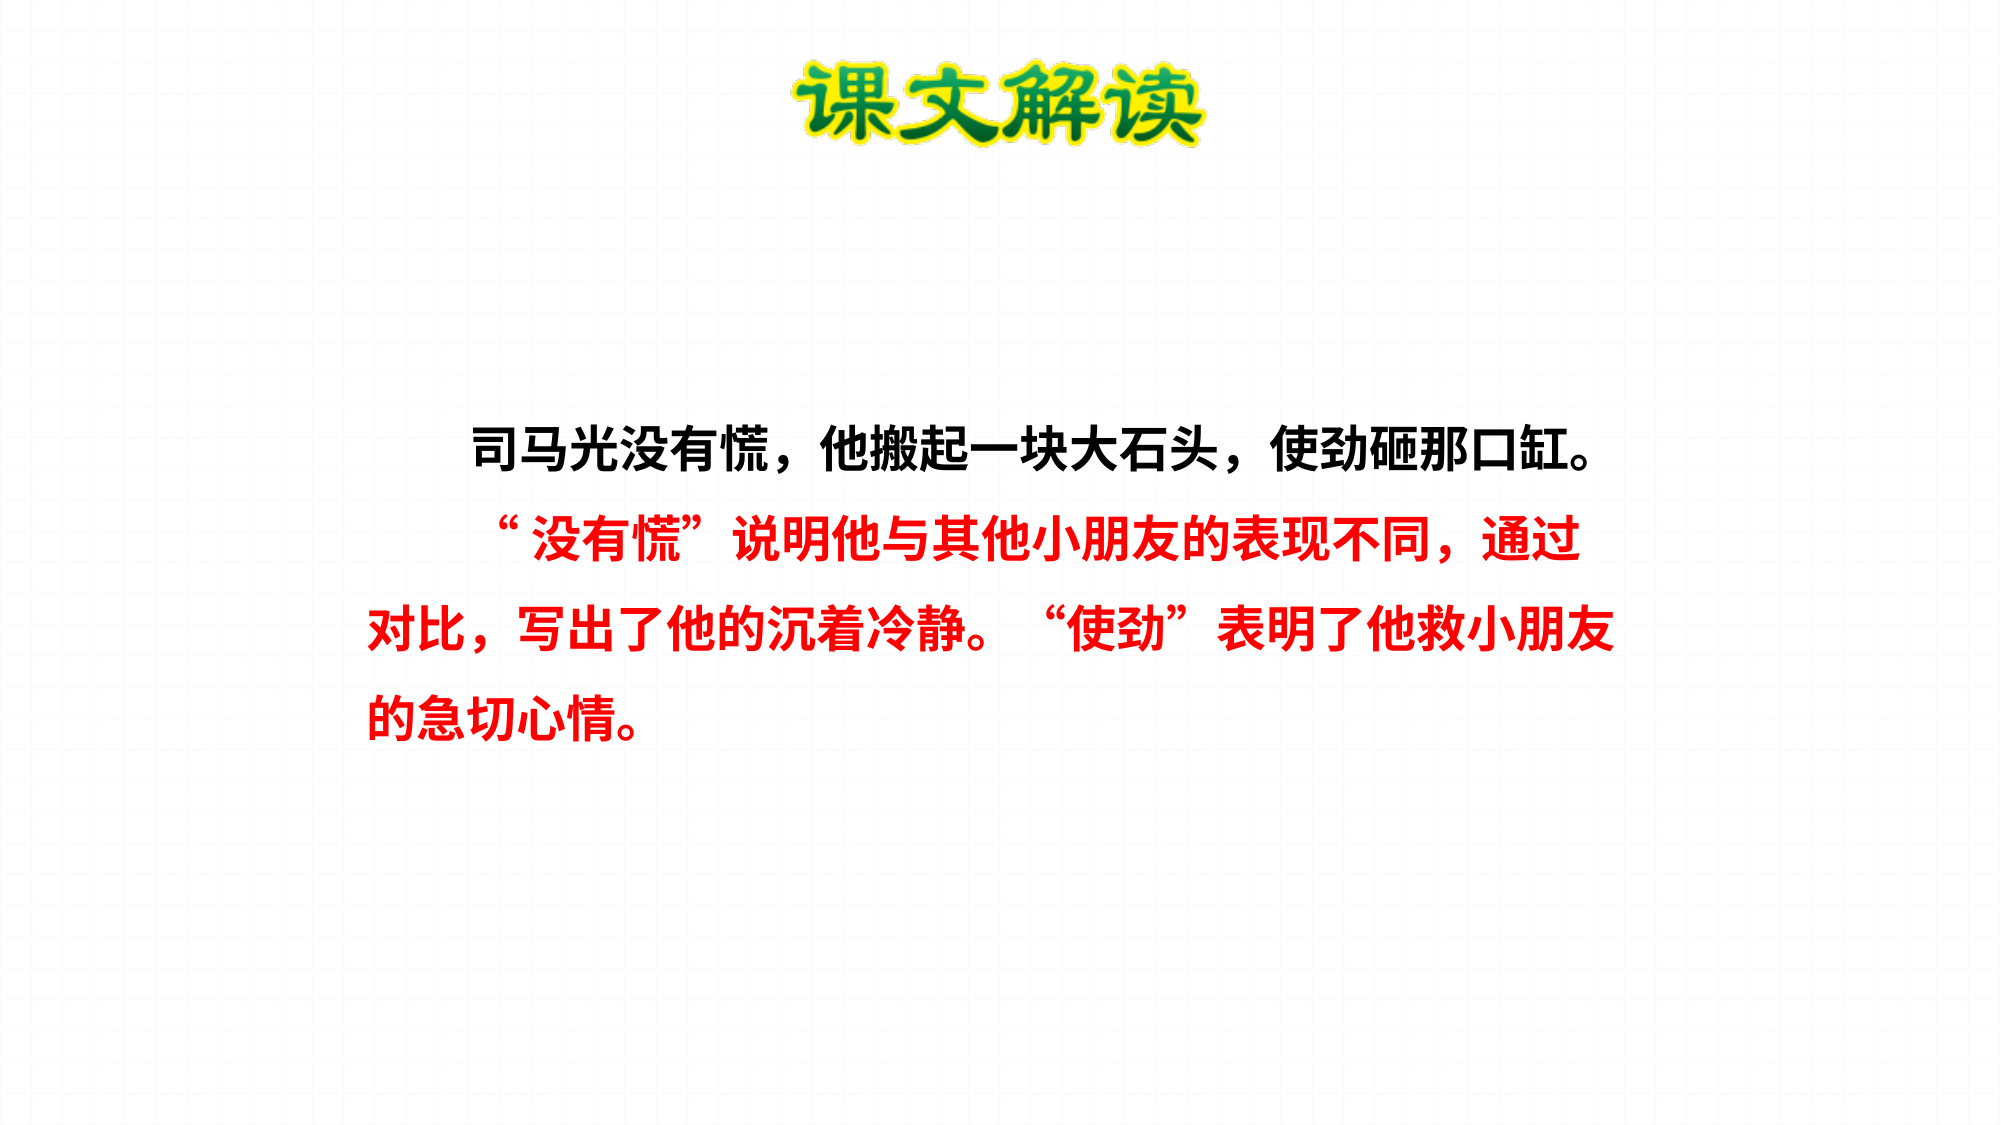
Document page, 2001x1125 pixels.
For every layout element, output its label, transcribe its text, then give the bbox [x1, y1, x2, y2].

picture [788, 54, 1214, 154]
text_box 司马光没有慌，他搬起一块大石头，使劲砸那口缸。 “没有慌”说明他与其他小朋友的表现不同，通过对比，写出了他的沉着冷静。“使劲”表明了他救小朋友的急切心情。 [351, 379, 1645, 755]
